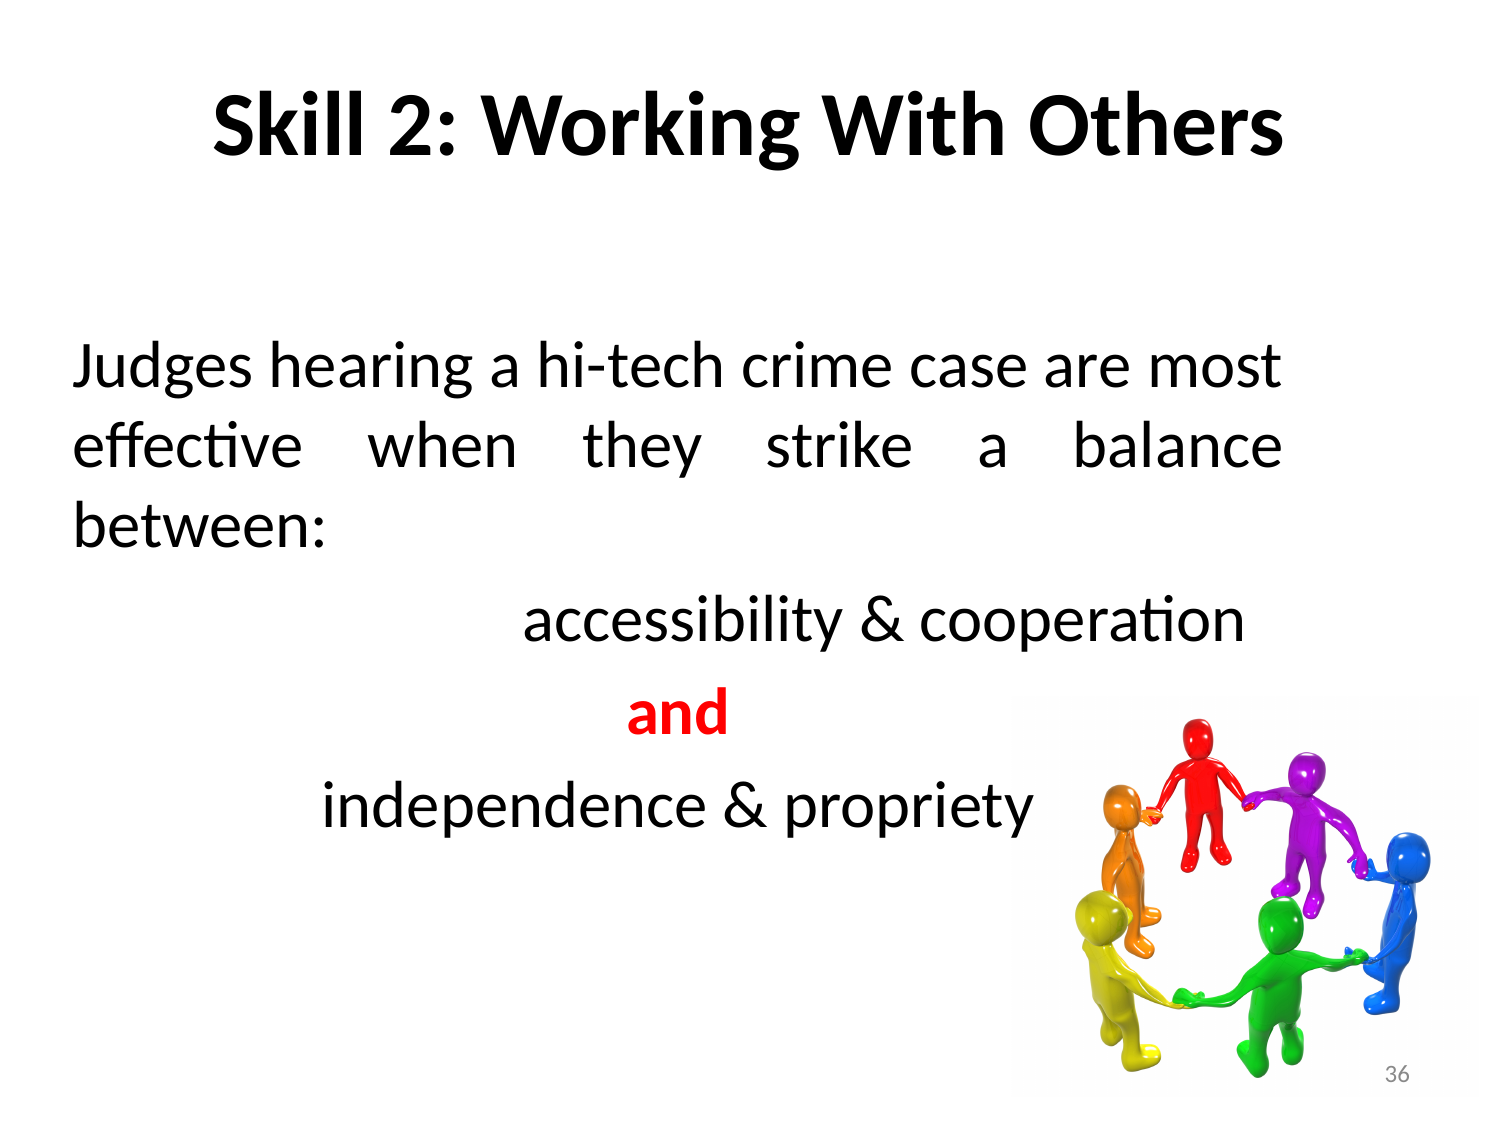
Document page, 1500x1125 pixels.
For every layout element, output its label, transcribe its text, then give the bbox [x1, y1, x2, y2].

text_box Judges hearing a hi-tech crime case are most effective when they strike a balance between: accessibility & cooperation and independence & propriety [57, 220, 1300, 1097]
picture [1011, 696, 1479, 1097]
title Skill 2: Working With Others [75, 24, 1425, 213]
